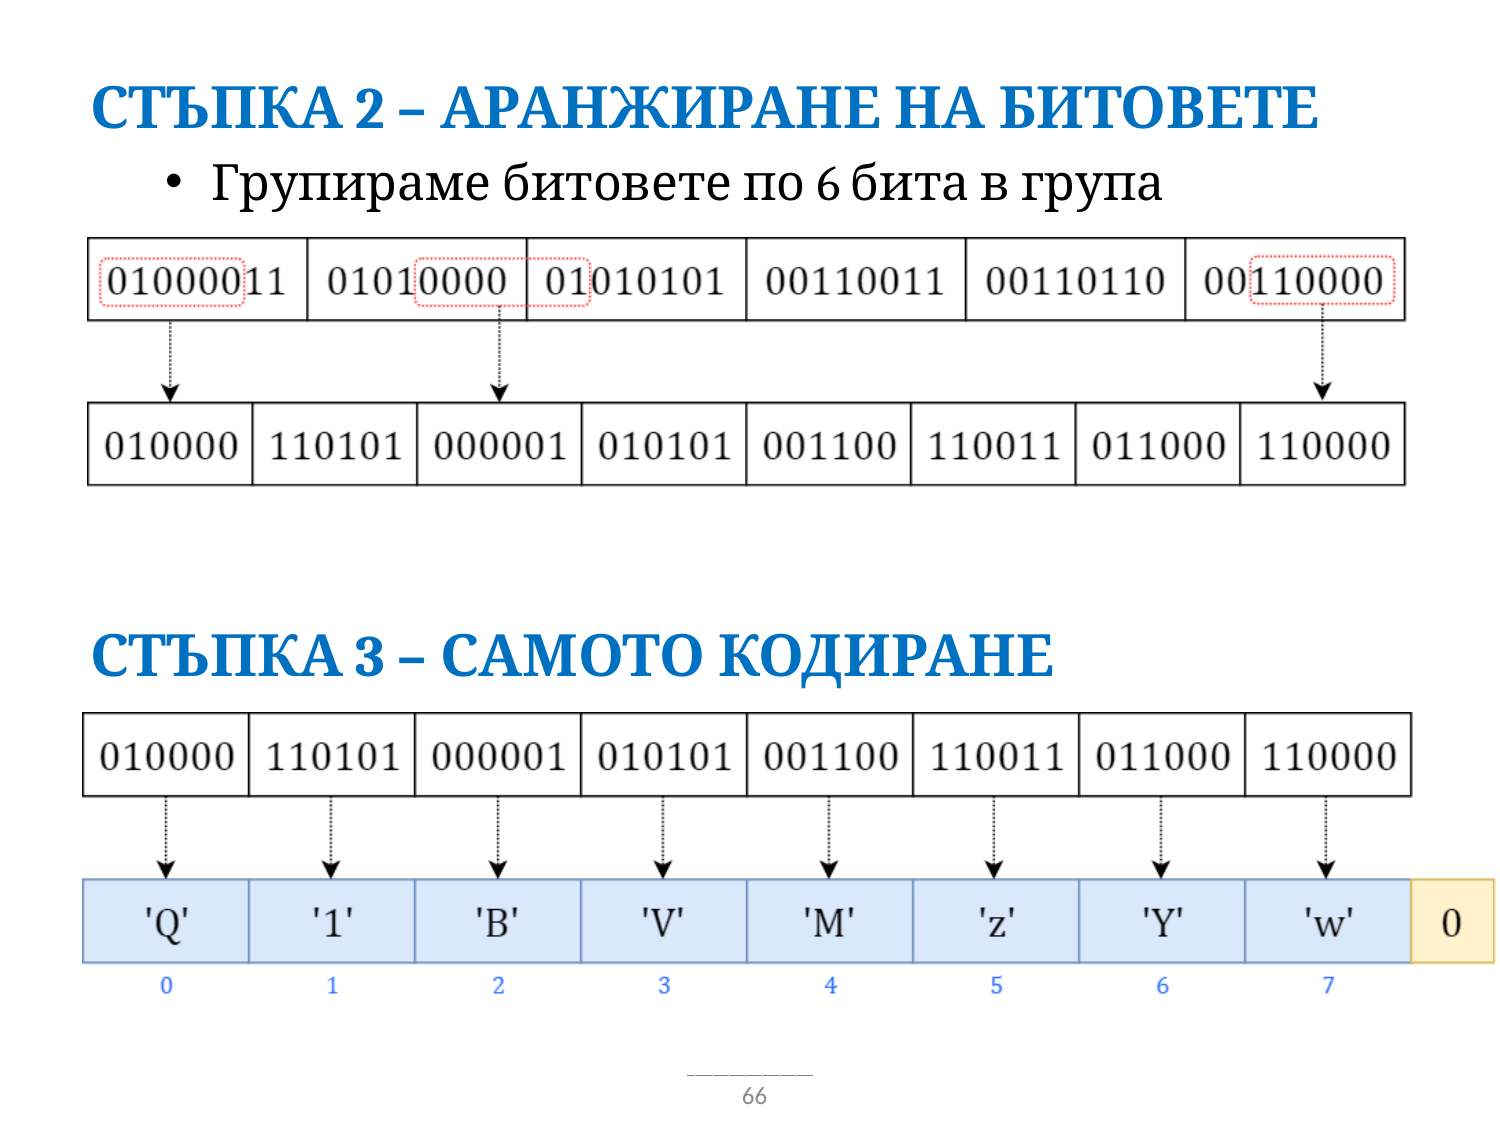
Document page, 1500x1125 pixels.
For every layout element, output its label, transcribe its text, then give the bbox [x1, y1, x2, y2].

slide_number 66 [579, 1065, 930, 1125]
picture [87, 237, 1408, 488]
list Стъпка 2 – аранжиране на битовете Групираме битовете по 6 бита в група Стъпка 3 – самото кодиране Групите заменяме със съответните символи от 64-те [75, 62, 1450, 1063]
picture [82, 712, 1496, 1027]
